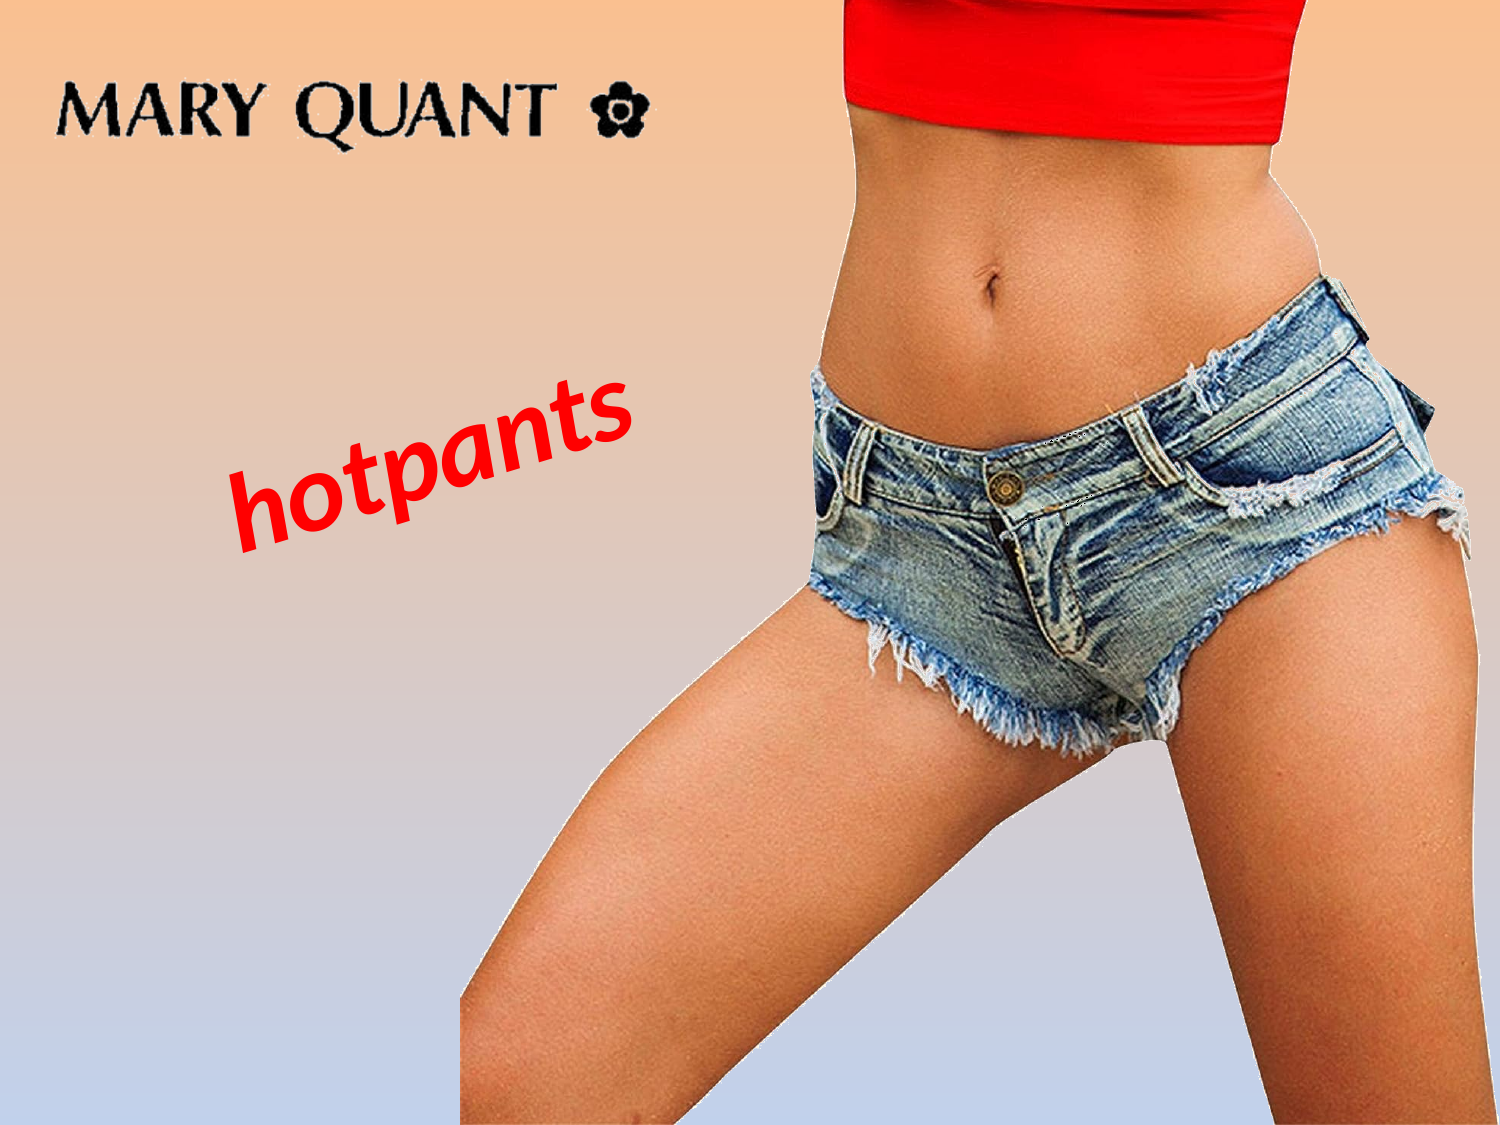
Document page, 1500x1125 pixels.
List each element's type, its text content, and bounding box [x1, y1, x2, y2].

title hotpants [169, 343, 455, 611]
picture [0, 0, 1500, 1125]
